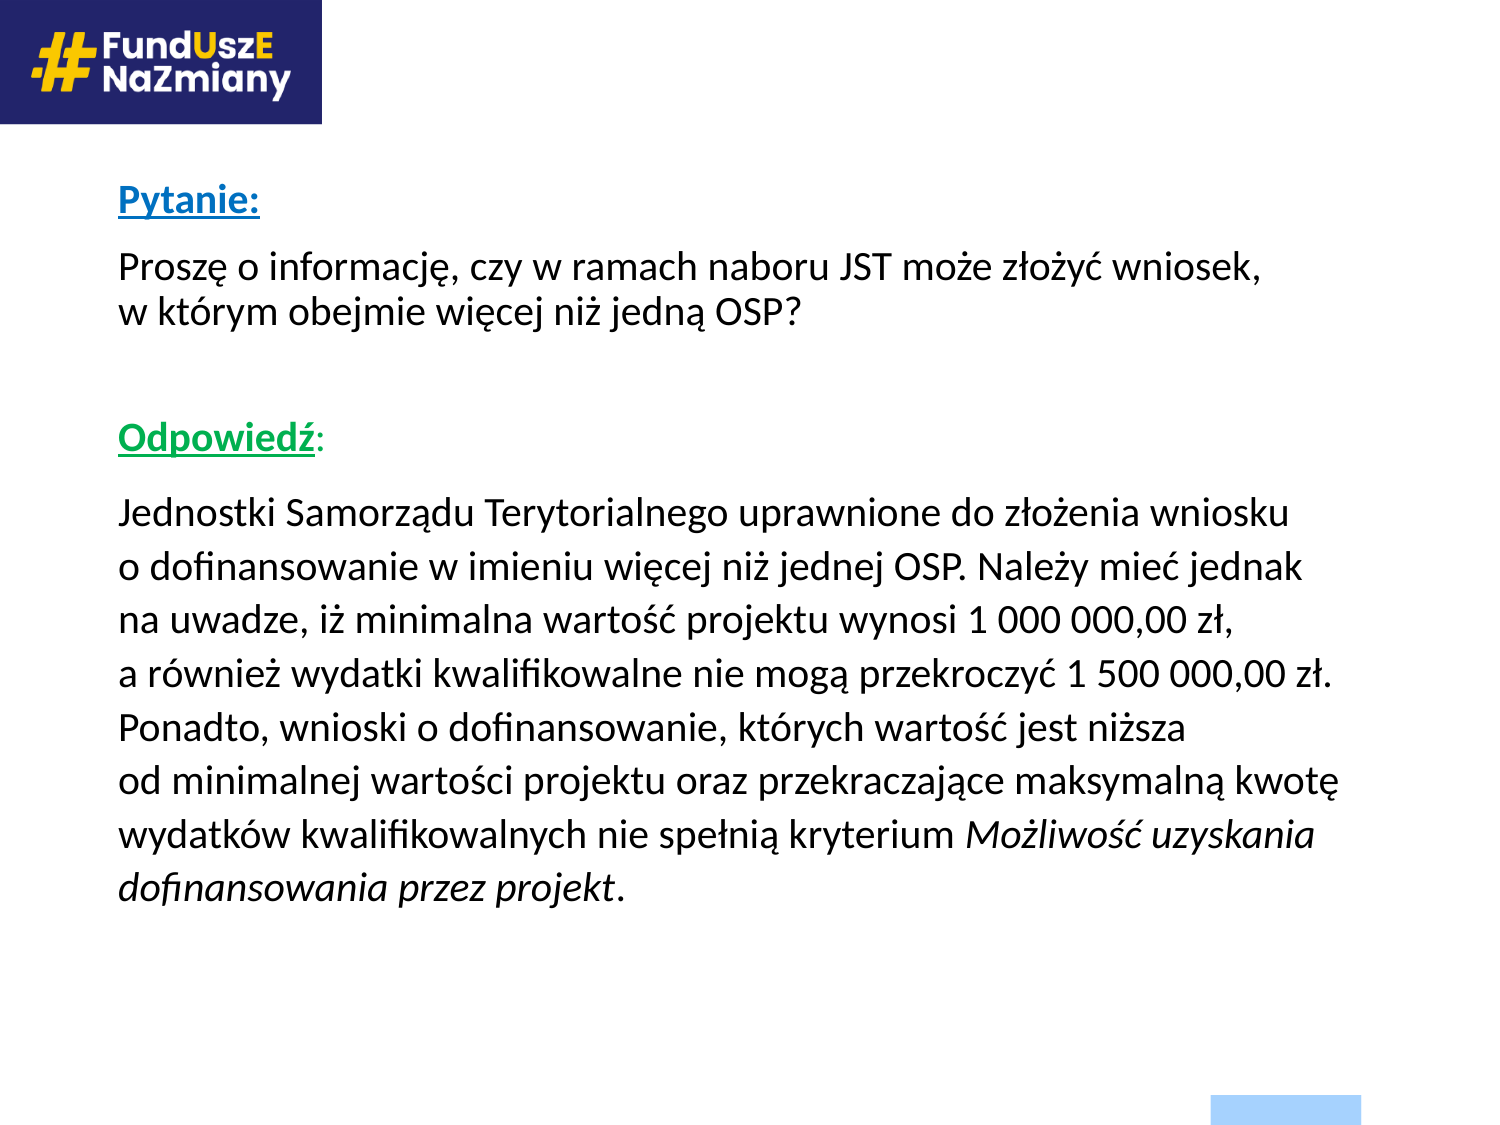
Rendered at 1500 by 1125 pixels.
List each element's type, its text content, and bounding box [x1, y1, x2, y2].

title Pytanie: a Proszę o informację, czy w ramach naboru JST może złożyć wniosek, w którym obejmie więcej niż jedną OSP? [103, 169, 1397, 337]
list Odpowiedź: Jednostki Samorządu Terytorialnego uprawnione do złożenia wniosku o dofinansowanie w imieniu więcej niż jednej OSP. Należy mieć jednak na uwadze, iż minimalna wartość projektu wynosi 1 000 000,00 zł, a również wydatki kwalifikowalne nie mogą przekroczyć 1 500 000,00 zł. Ponadto, wnioski o dofinansowanie, których wartość jest niższa od minimalnej wartości projektu oraz przekraczające maksymalną kwotę wydatków kwalifikowalnych nie spełnią kryterium Możliwość uzyskania dofinansowania przez projekt. [103, 337, 1397, 1048]
picture [0, 0, 1500, 1125]
